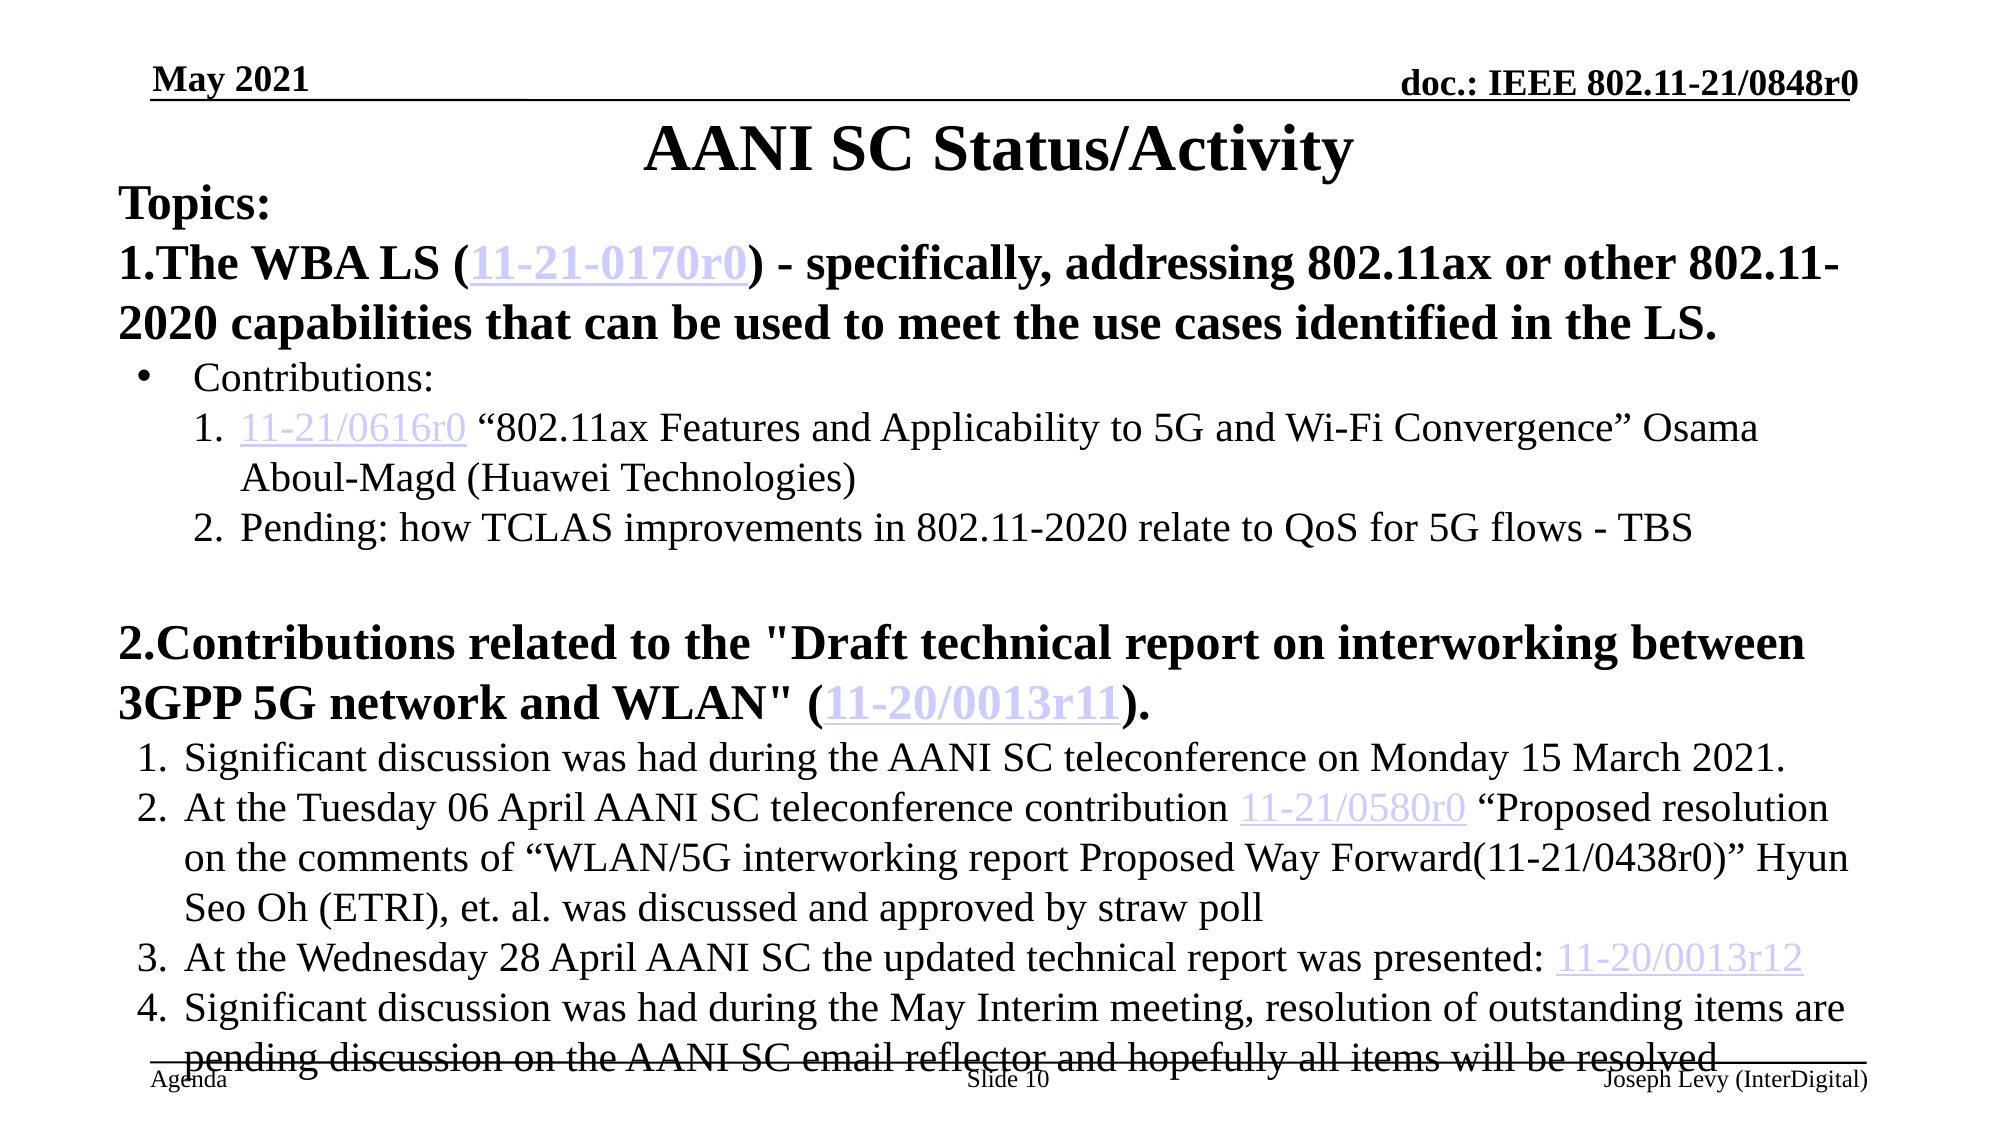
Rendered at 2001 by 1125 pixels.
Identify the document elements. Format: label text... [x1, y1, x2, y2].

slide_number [152, 54, 563, 100]
footer Joseph Levy (InterDigital) [1171, 1061, 1869, 1093]
list Topics: The WBA LS (11-21-0170r0) - specifically, addressing 802.11ax or other 802.11-2020 capabilities that can be used to meet the use cases identified in the LS. Contributions: 11-21/0616r0 “802.11ax Features and Applicability to 5G and Wi-Fi Convergence” Osama Aboul-Magd (Huawei Technologies) Pending: how TCLAS improvements in 802.11-2020 relate to QoS for 5G flows - TBS Contributions related to the "Draft technical report on interworking between 3GPP 5G network and WLAN" (11-20/0013r11). Significant discussion was had during the AANI SC teleconference on Monday 15 March 2021. At the Tuesday 06 April AANI SC teleconference contribution 11-21/0580r0 “Proposed resolution on the comments of “WLAN/5G interworking report Proposed Way Forward(11-21/0438r0)” Hyun Seo Oh (ETRI), et. al. was discussed and approved by straw poll At the Wednesday 28 April AANI SC the updated technical report was presented: 11-20/0013r12 Significant discussion was had during the May Interim meeting, resolution of outstanding items are pending discussion on the AANI SC email reflector and hopefully all items will be resolved [102, 162, 1898, 1042]
slide_number Slide 10 [950, 1061, 1067, 1123]
title AANI SC Status/Activity [149, 112, 1850, 162]
